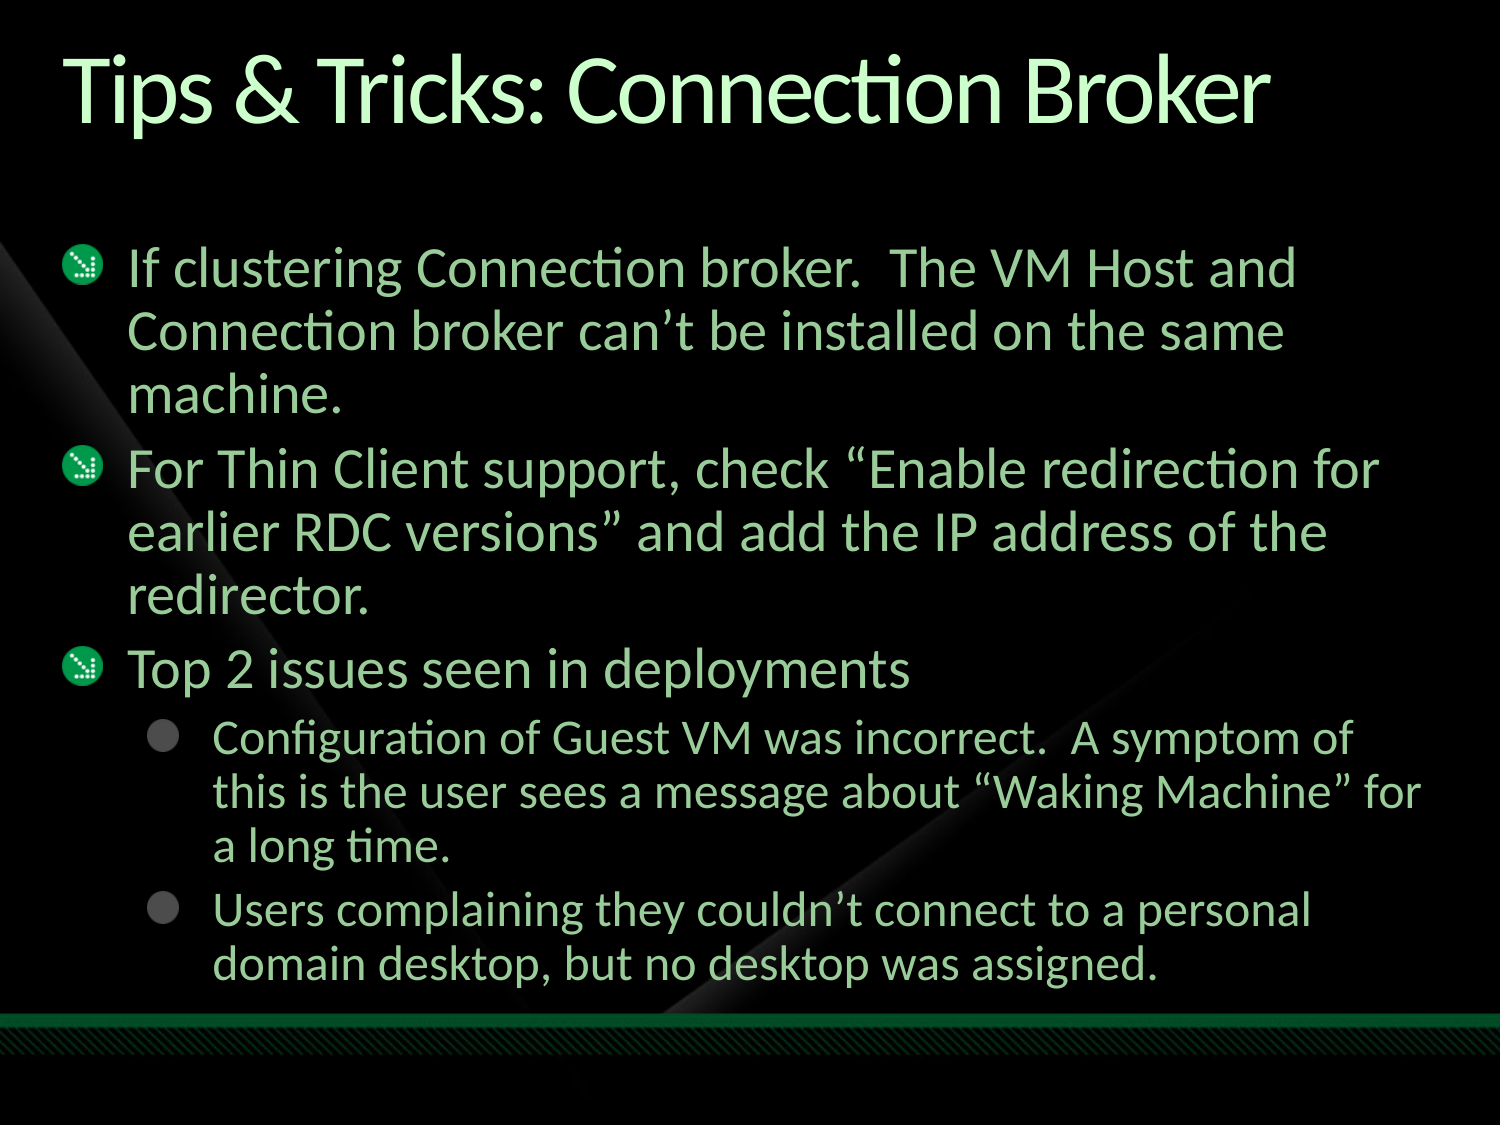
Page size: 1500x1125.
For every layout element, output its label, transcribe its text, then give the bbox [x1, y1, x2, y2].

title Tips & Tricks: Connection Broker [62, 37, 1438, 147]
list If clustering Connection broker. The VM Host and Connection broker can’t be installed on the same machine. For Thin Client support, check “Enable redirection for earlier RDC versions” and add the IP address of the redirector. Top 2 issues seen in deployments Configuration of Guest VM was incorrect. A symptom of this is the user sees a message about “Waking Machine” for a long time. Users complaining they couldn’t connect to a personal domain desktop, but no desktop was assigned. [62, 237, 1438, 1008]
picture [0, 0, 1500, 1125]
